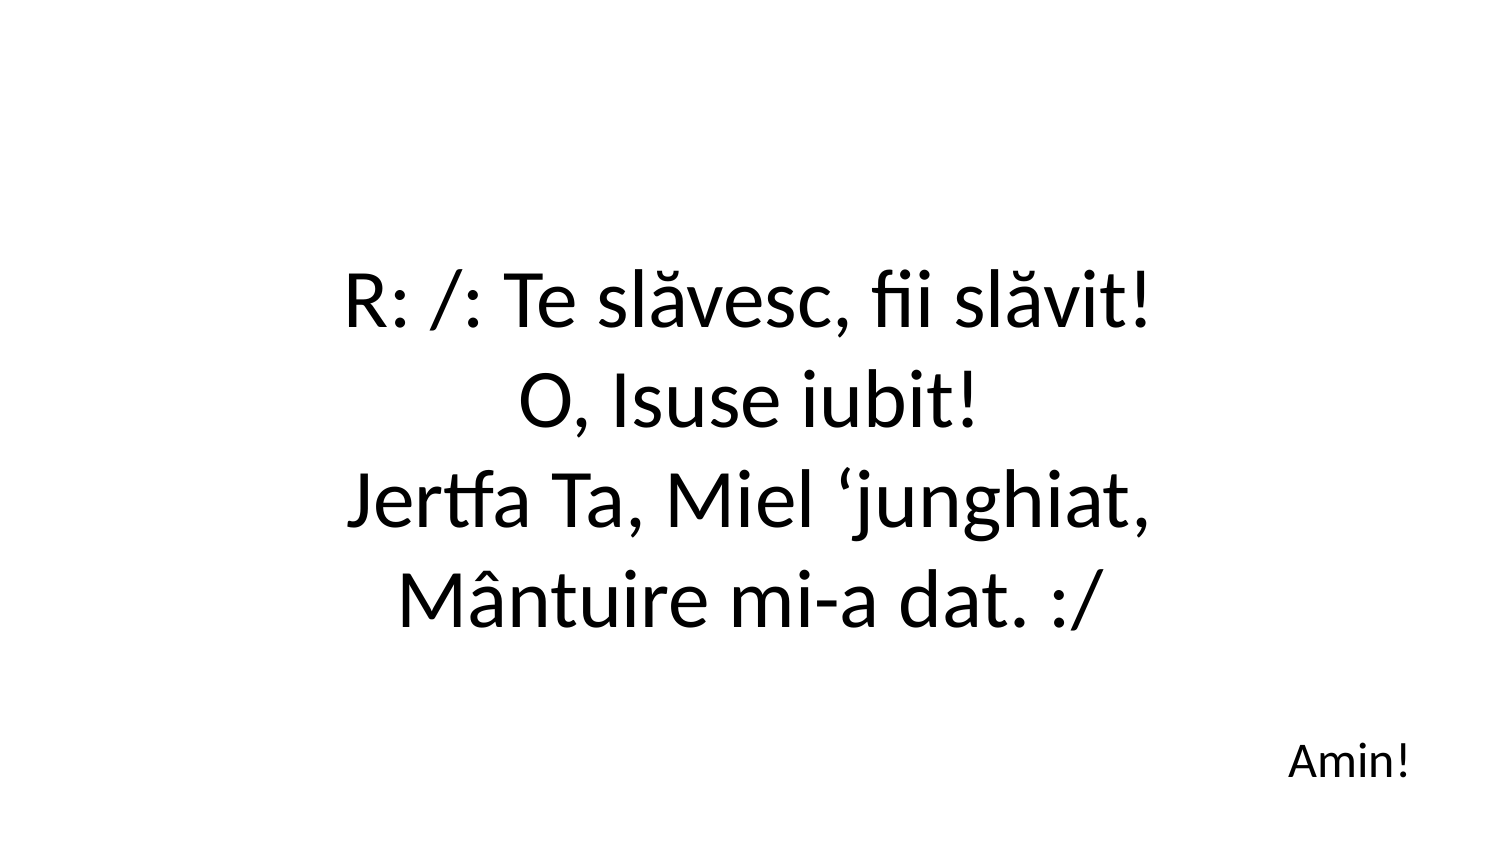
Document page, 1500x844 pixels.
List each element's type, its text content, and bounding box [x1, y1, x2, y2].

text_box Amin! [1273, 674, 1427, 795]
text_box R: /: Te slăvesc, fii slăvit! O, Isuse iubit! Jertfa Ta, Miel ‘junghiat, Mântuire mi-a dat. :/ [329, 192, 1171, 652]
